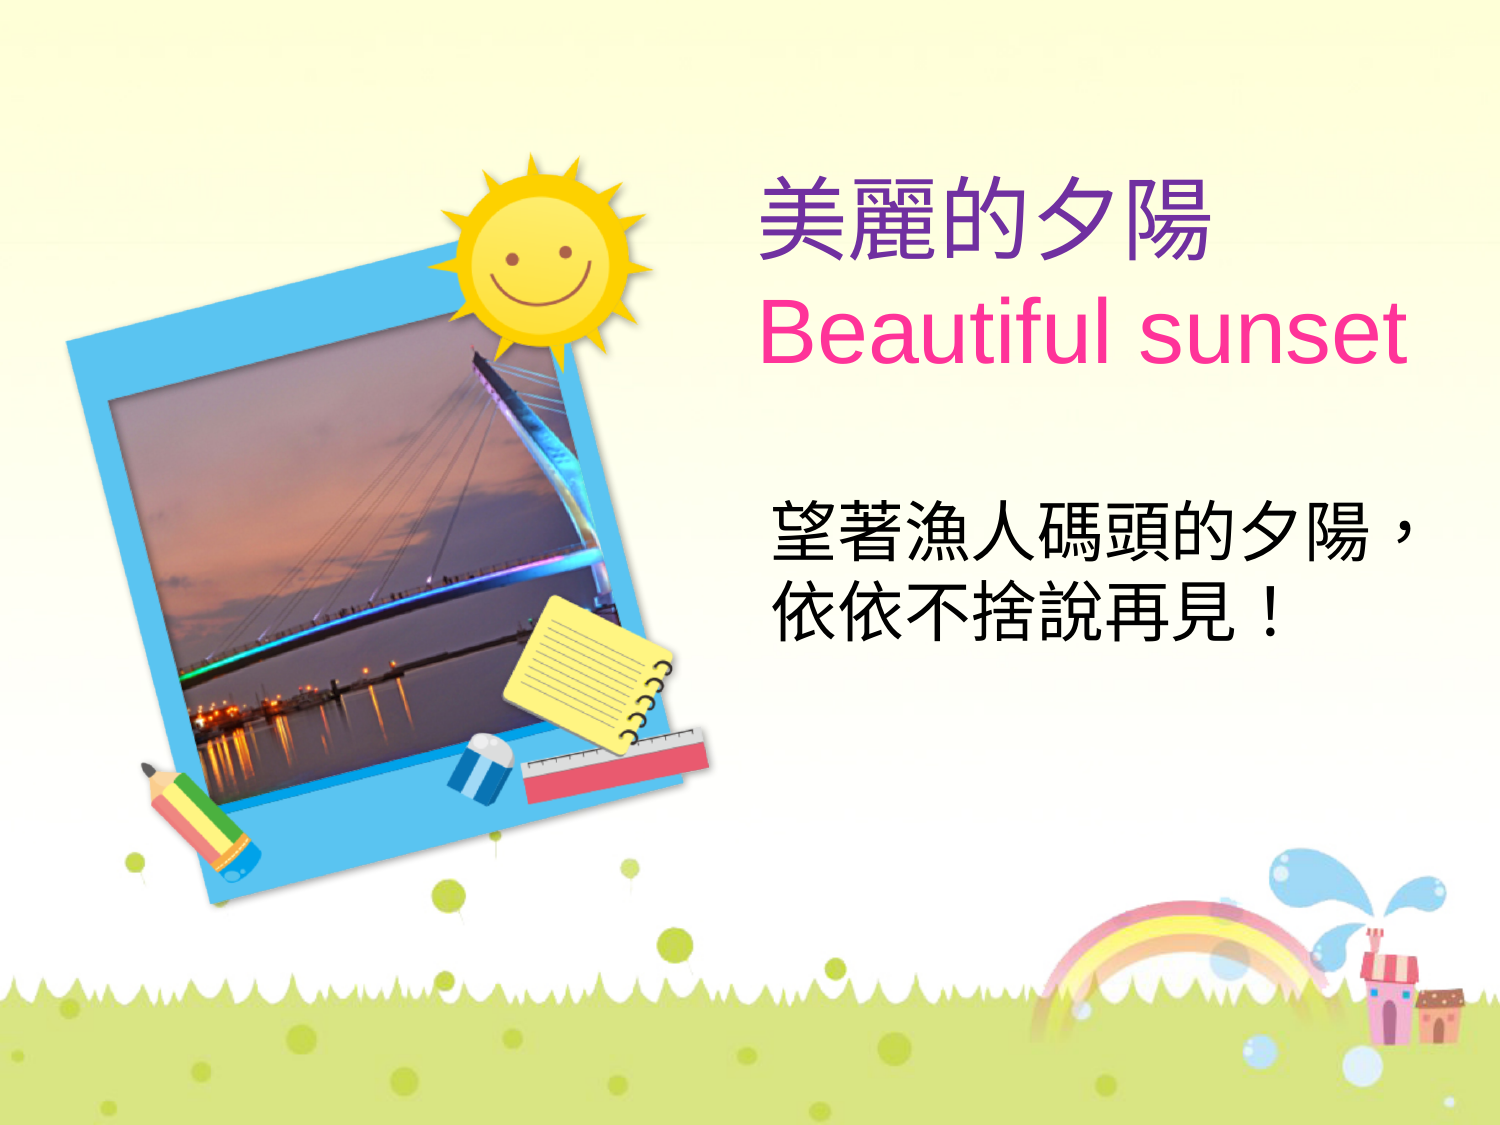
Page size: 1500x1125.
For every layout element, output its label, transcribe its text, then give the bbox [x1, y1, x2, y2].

text_box 美麗的夕陽Beautiful sunset [755, 159, 1500, 384]
text_box 望著漁人碼頭的夕陽，依依不捨說再見！ [755, 482, 1465, 707]
picture [0, 0, 1500, 1125]
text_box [60, 146, 714, 908]
